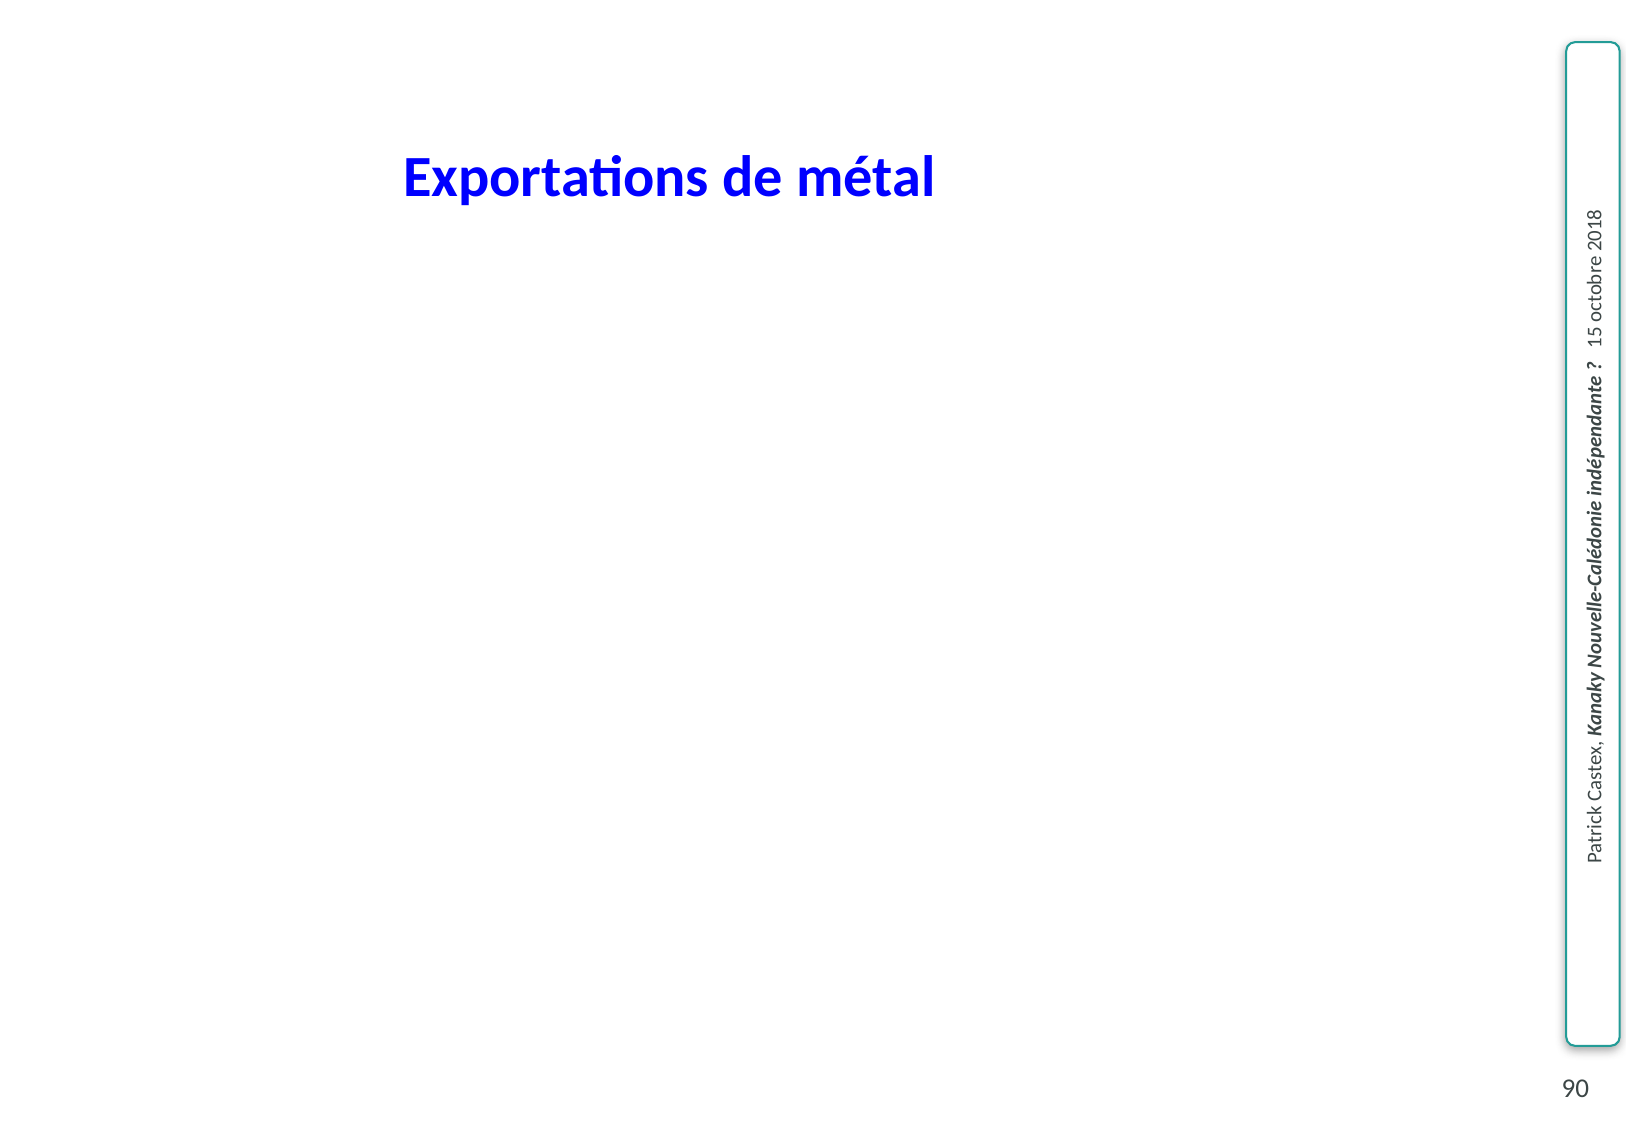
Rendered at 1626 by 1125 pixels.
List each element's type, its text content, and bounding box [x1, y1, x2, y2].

title Exportations de métal [388, 130, 1488, 293]
